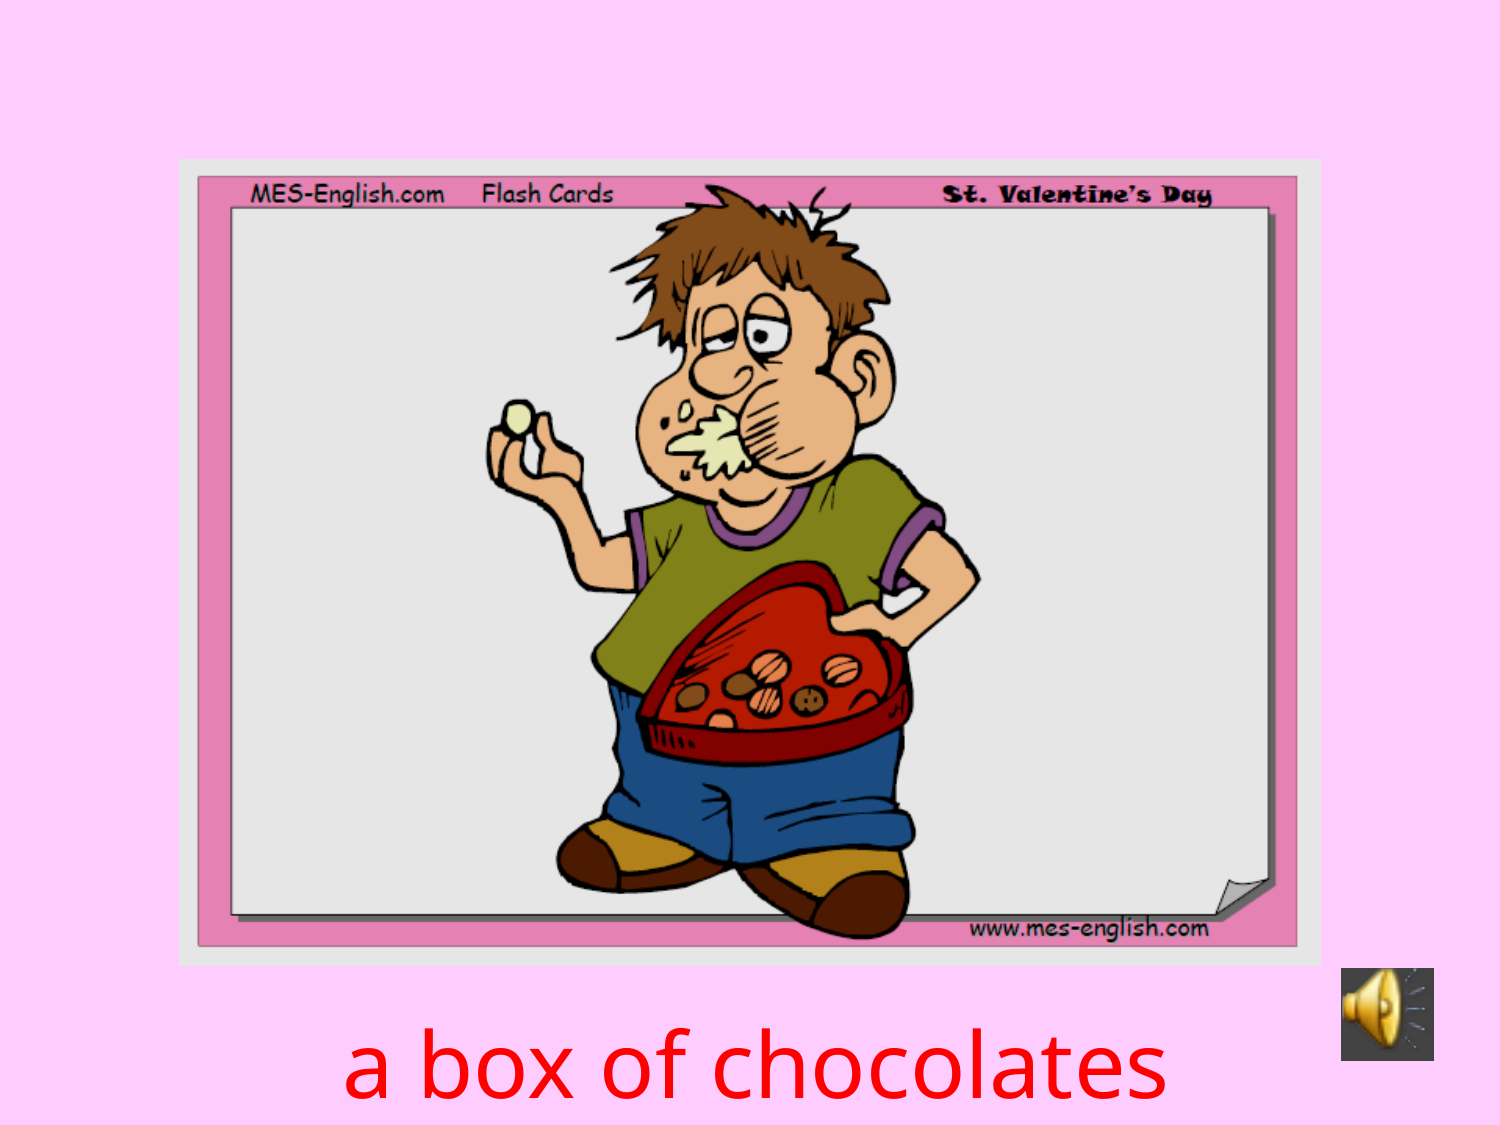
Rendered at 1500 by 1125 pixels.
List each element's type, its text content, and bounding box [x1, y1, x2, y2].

picture [1340, 966, 1436, 1062]
text_box a box of chocolates [99, 999, 1413, 1125]
picture [179, 159, 1321, 966]
